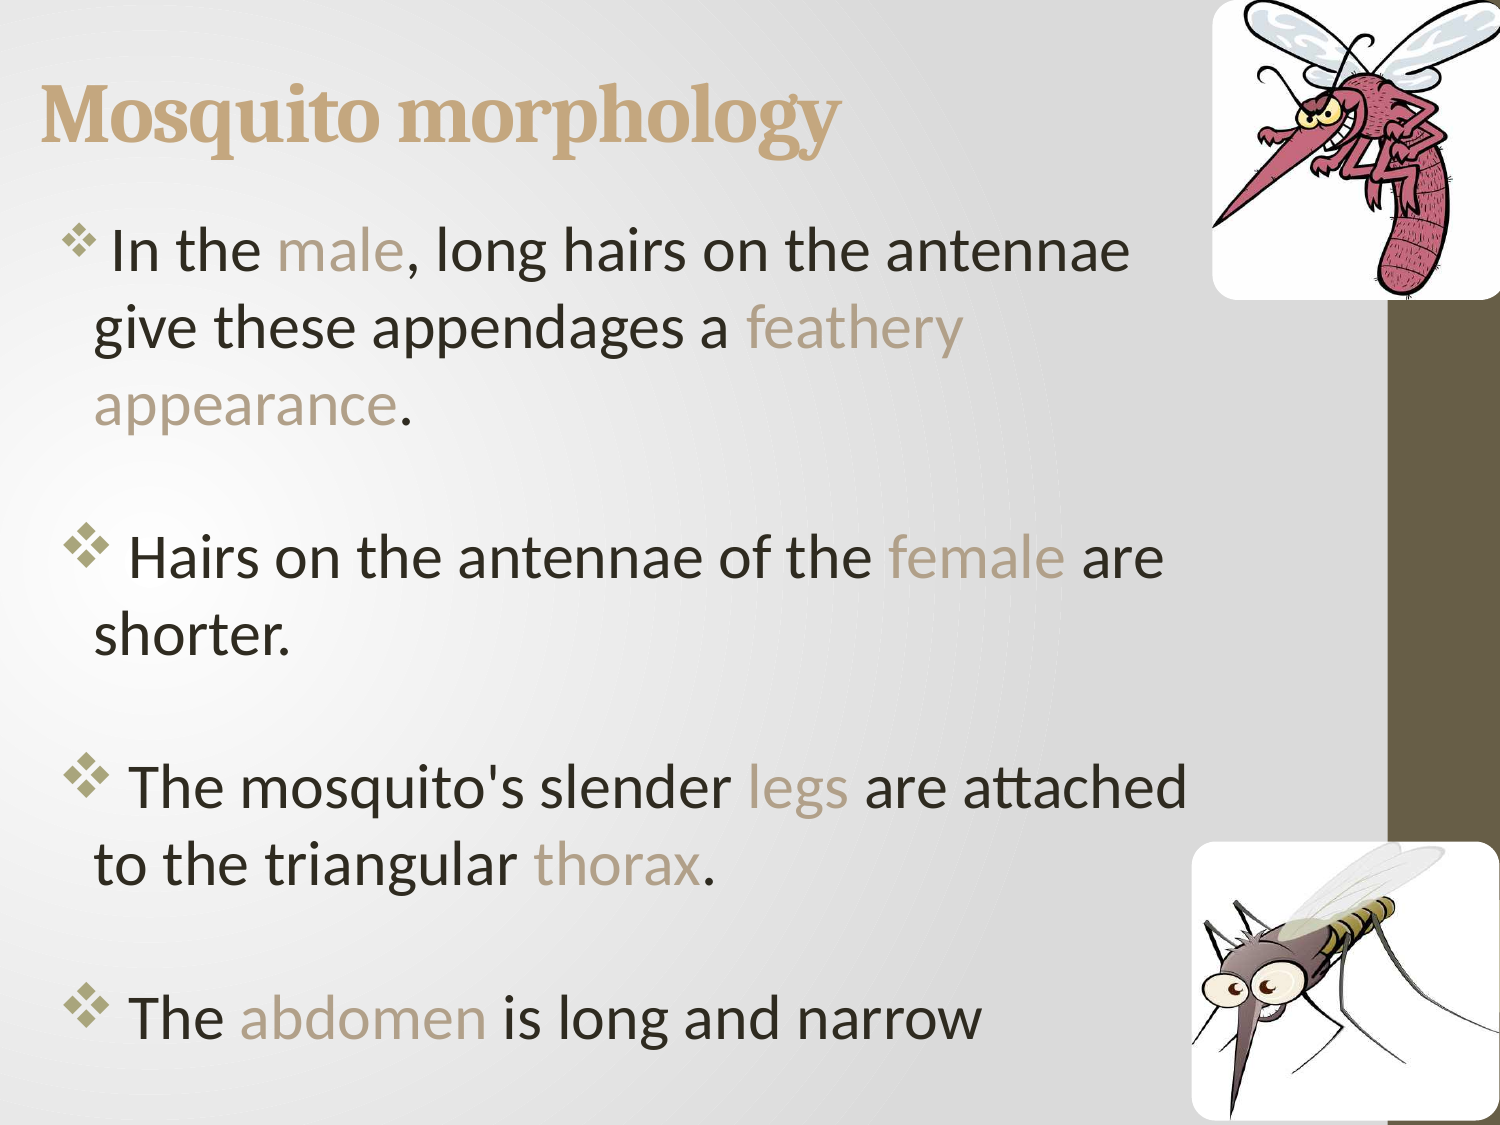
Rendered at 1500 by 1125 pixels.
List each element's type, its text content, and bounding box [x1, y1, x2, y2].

list In the male, long hairs on the antennae give these appendages a feathery appearance. Hairs on the antennae of the female are shorter. The mosquito's slender legs are attached to the triangular thorax. The abdomen is long and narrow [24, 200, 1213, 1063]
picture [1211, 0, 1500, 301]
picture [1191, 841, 1500, 1122]
title Mosquito morphology [24, 50, 1209, 168]
